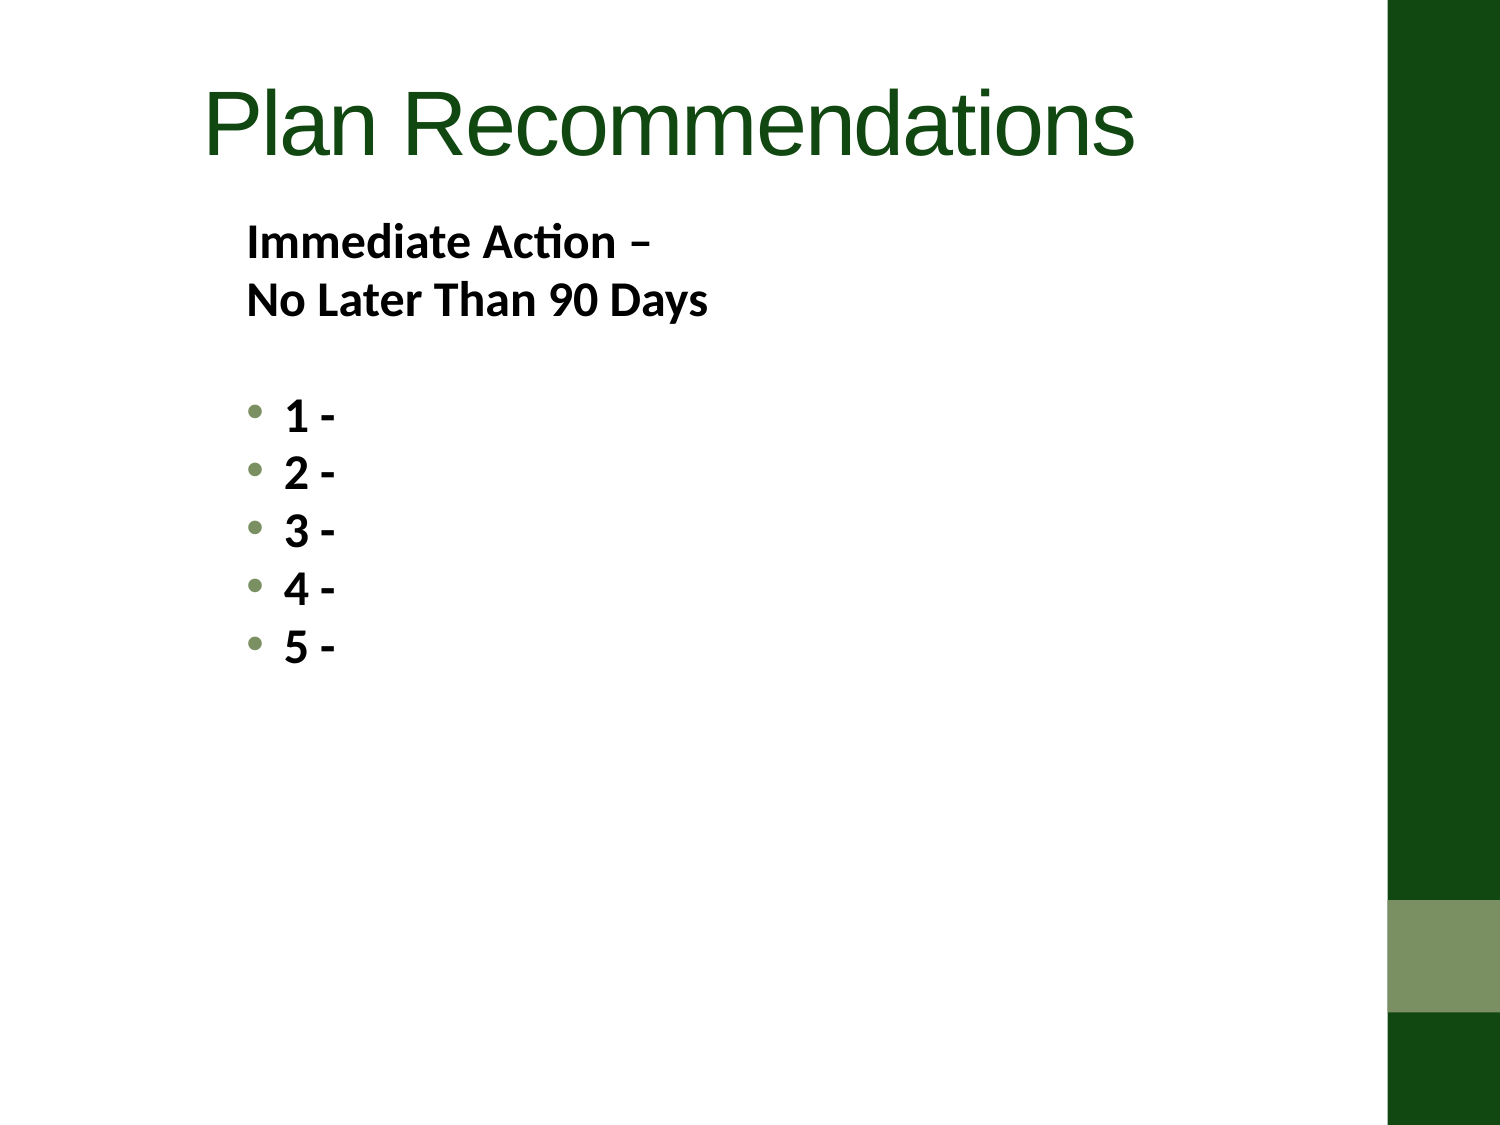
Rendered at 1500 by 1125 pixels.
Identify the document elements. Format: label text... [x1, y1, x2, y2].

list Immediate Action – No Later Than 90 Days 1 - 2 - 3 - 4 - 5 - [212, 212, 1291, 988]
title Plan Recommendations [187, 24, 1363, 213]
